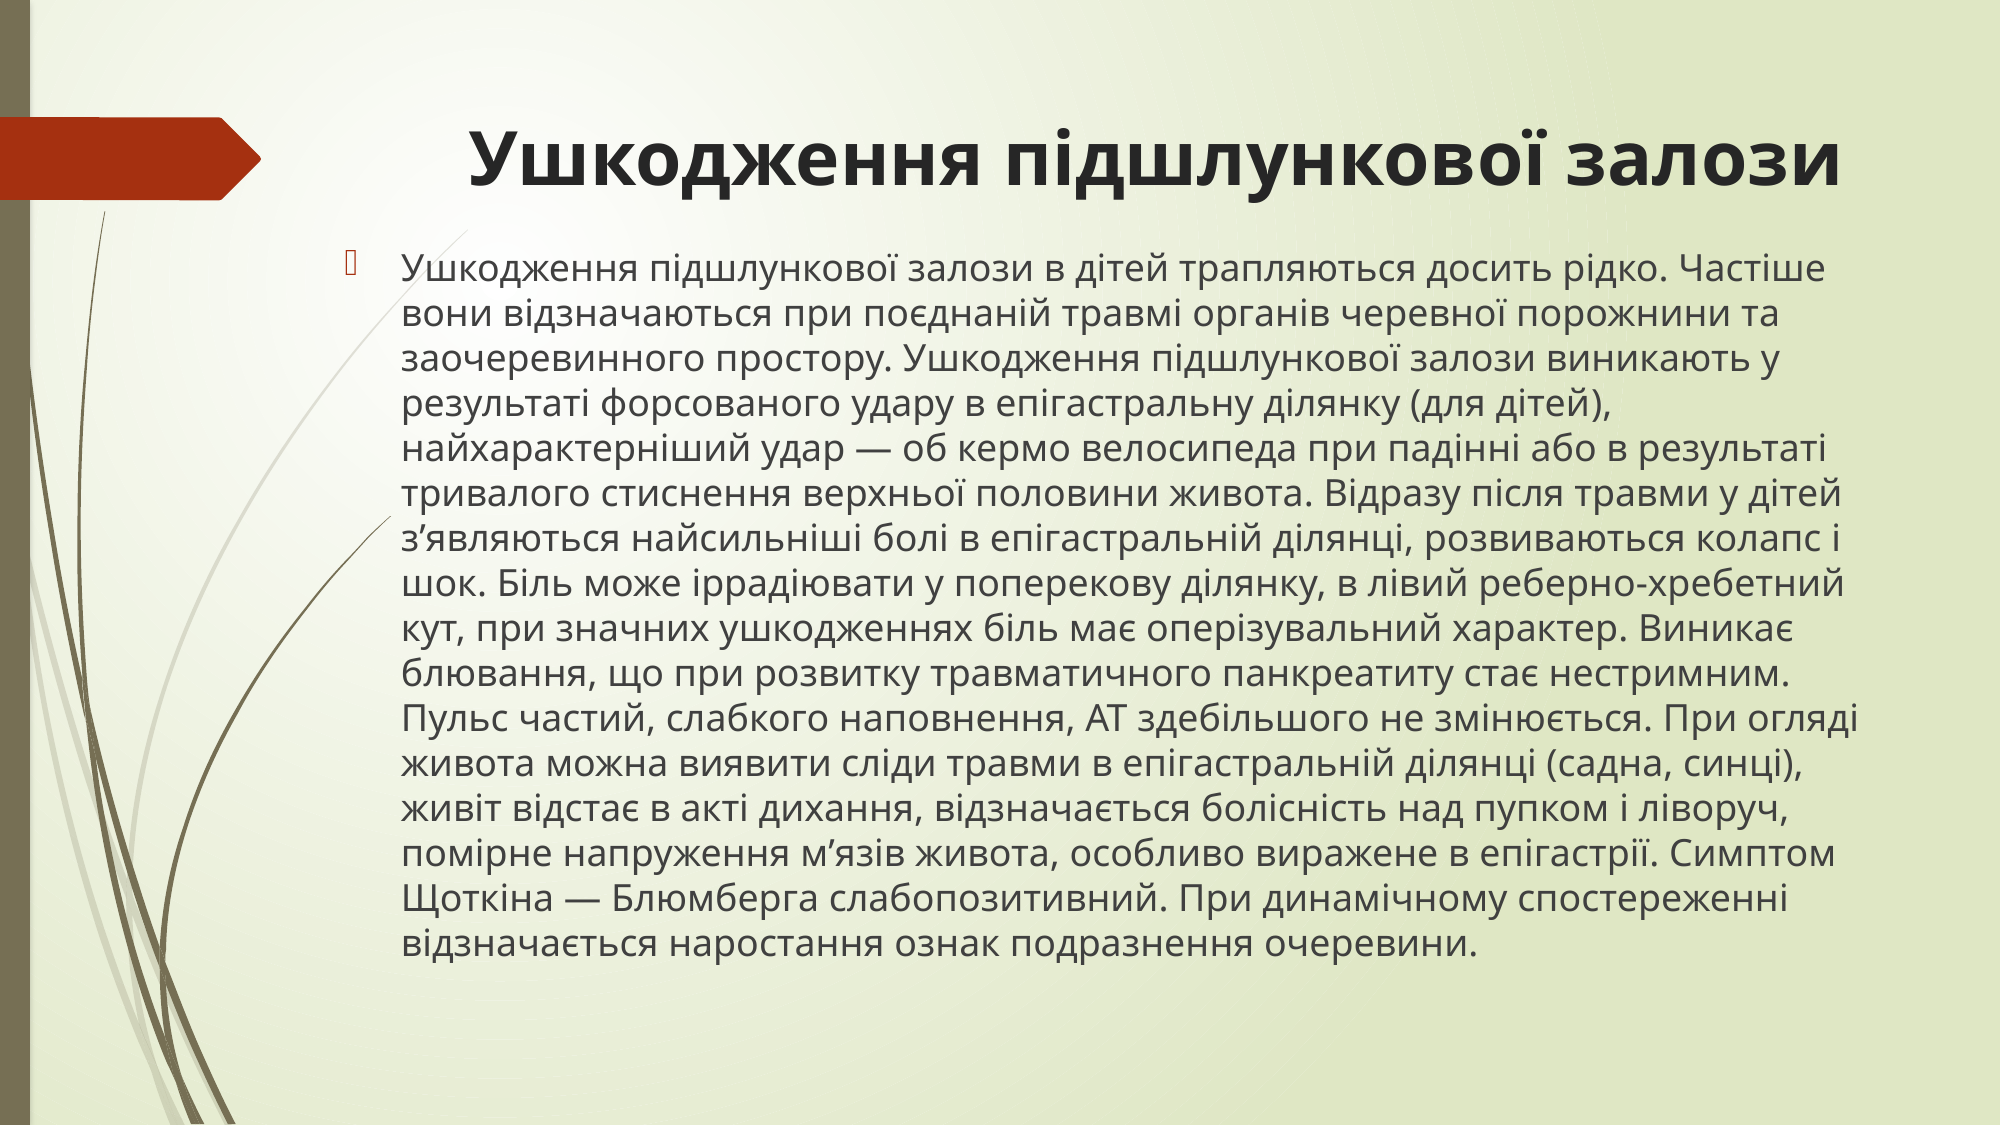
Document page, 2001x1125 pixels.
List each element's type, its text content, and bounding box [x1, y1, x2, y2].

title Ушкодження підшлункової залози [425, 102, 1888, 216]
list Ушкодження підшлункової залози в дітей трапляються досить рідко. Частіше вони відзначаються при поєднаній травмі органів черевної порожнини та заочеревинного простору. Ушкодження підшлункової залози виникають у результаті форсованого удару в епігастральну ділянку (для дітей), найхарактерніший удар — об кермо велосипеда при падінні або в результаті тривалого стиснення верхньої половини живота. Відразу після травми у дітей з’являються найсильніші болі в епігастральній ділянці, розвиваються колапс і шок. Біль може іррадіювати у поперекову ділянку, в лівий реберно-хребетний кут, при значних ушкодженнях біль має оперізувальний характер. Виникає блювання, що при розвитку травматичного панкреатиту стає нестримним. Пульс частий, слабкого наповнення, АТ здебільшого не змінюється. При огляді живота можна виявити сліди травми в епігастральній ділянці (садна, синці), живіт відстає в акті дихання, відзначається болісність над пупком і ліворуч, помірне напруження м’язів живота, особливо виражене в епігастрії. Симптом Щоткіна — Блюмберга слабопозитивний. При динамічному спостереженні відзначається наростання ознак подразнення очеревини. [329, 236, 1888, 1031]
